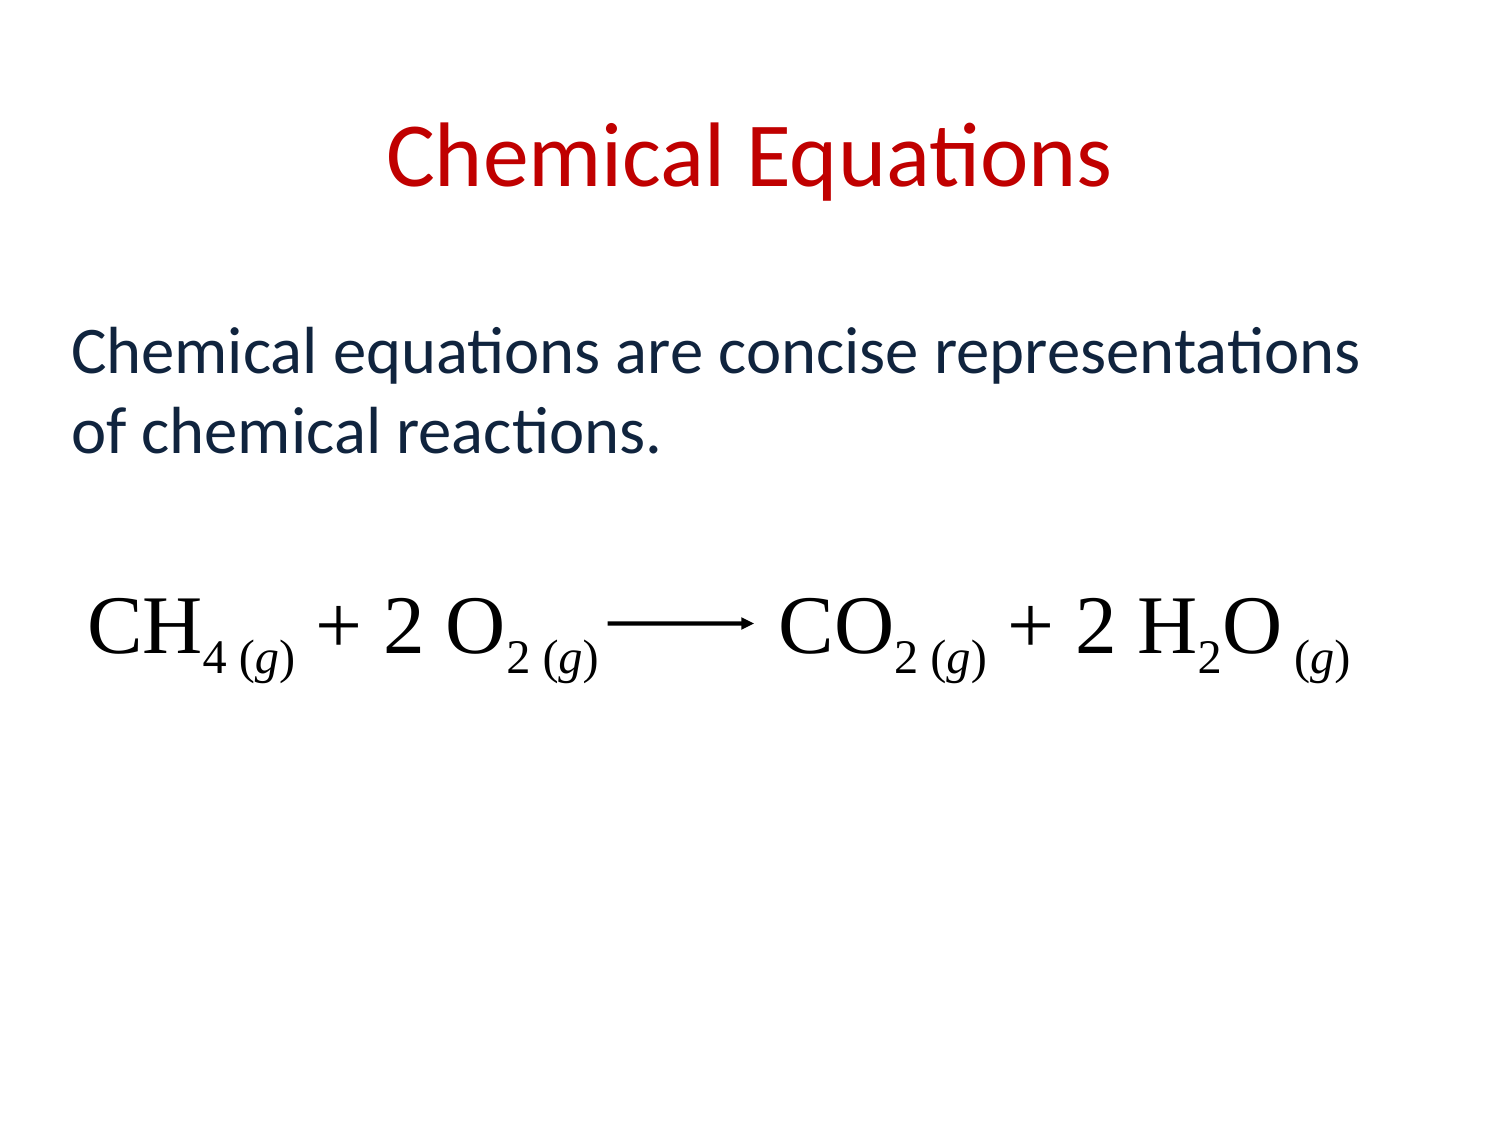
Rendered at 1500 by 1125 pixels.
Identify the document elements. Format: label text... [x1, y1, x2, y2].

text_box Chemical Equations [0, 87, 1500, 275]
text_box Chemical equations are concise representations of chemical reactions. [0, 299, 1442, 518]
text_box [0, 562, 1438, 754]
